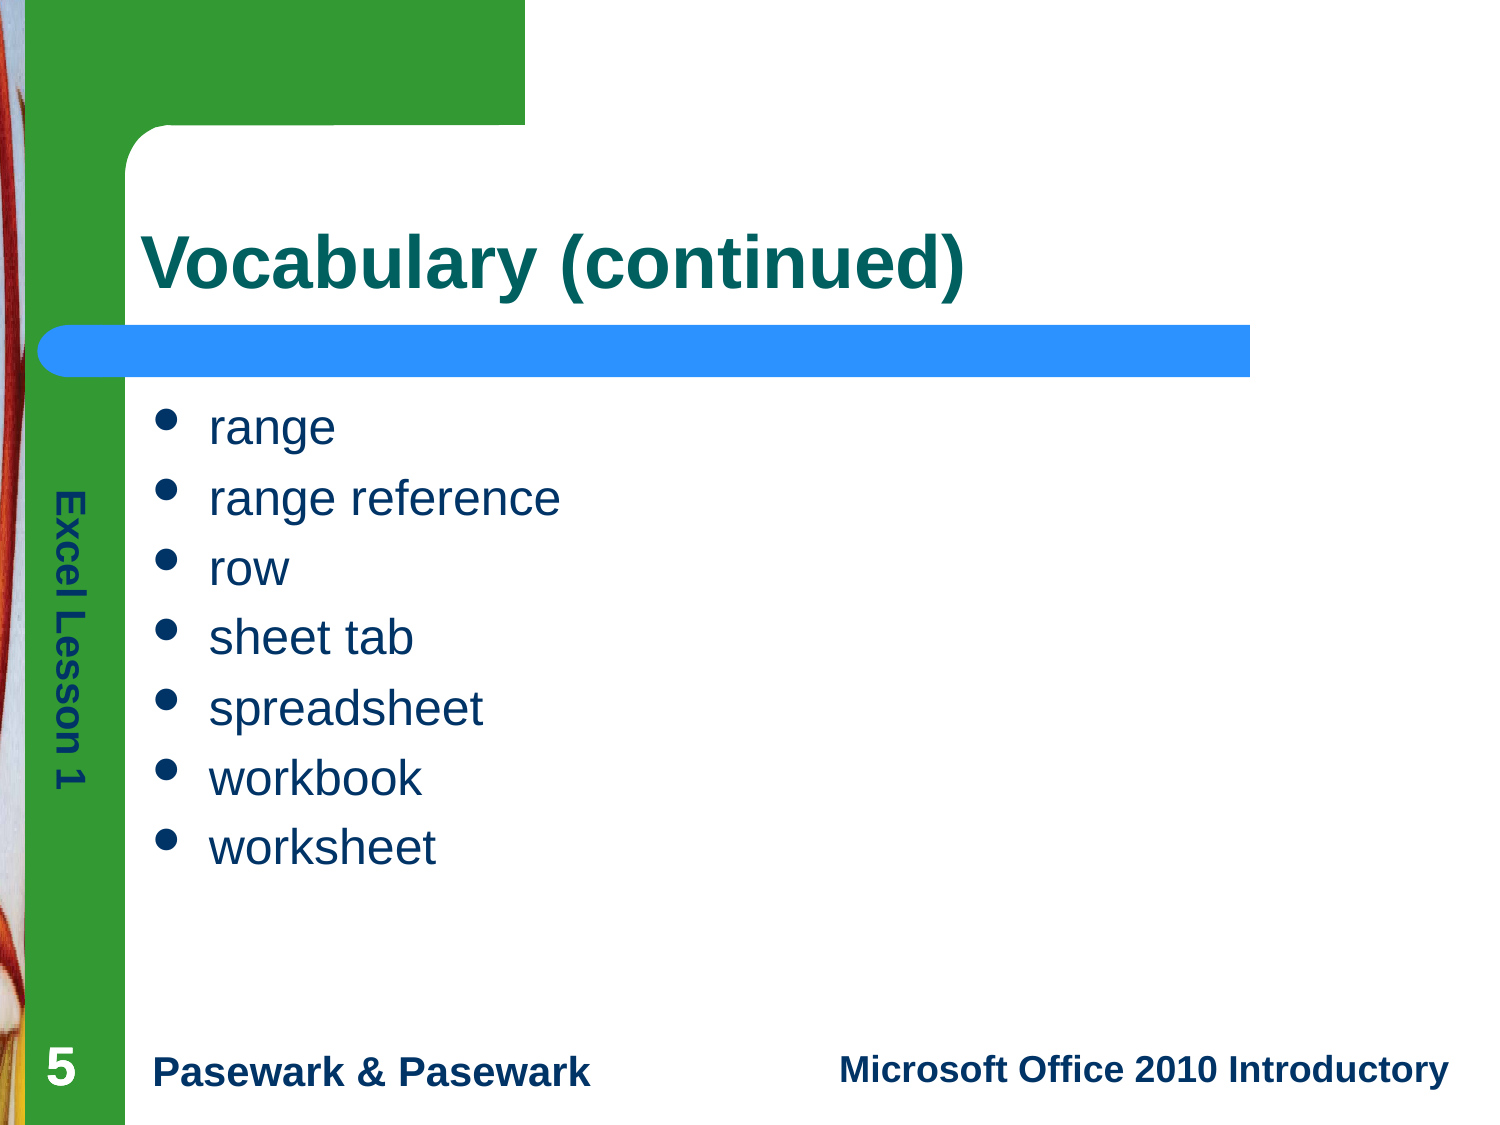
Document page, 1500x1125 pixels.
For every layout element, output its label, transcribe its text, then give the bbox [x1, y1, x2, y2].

list range range reference row sheet tab spreadsheet workbook worksheet [137, 387, 763, 1026]
title Vocabulary (continued) [124, 124, 1426, 313]
text_box 5 [13, 1023, 111, 1105]
picture [0, 0, 25, 1125]
